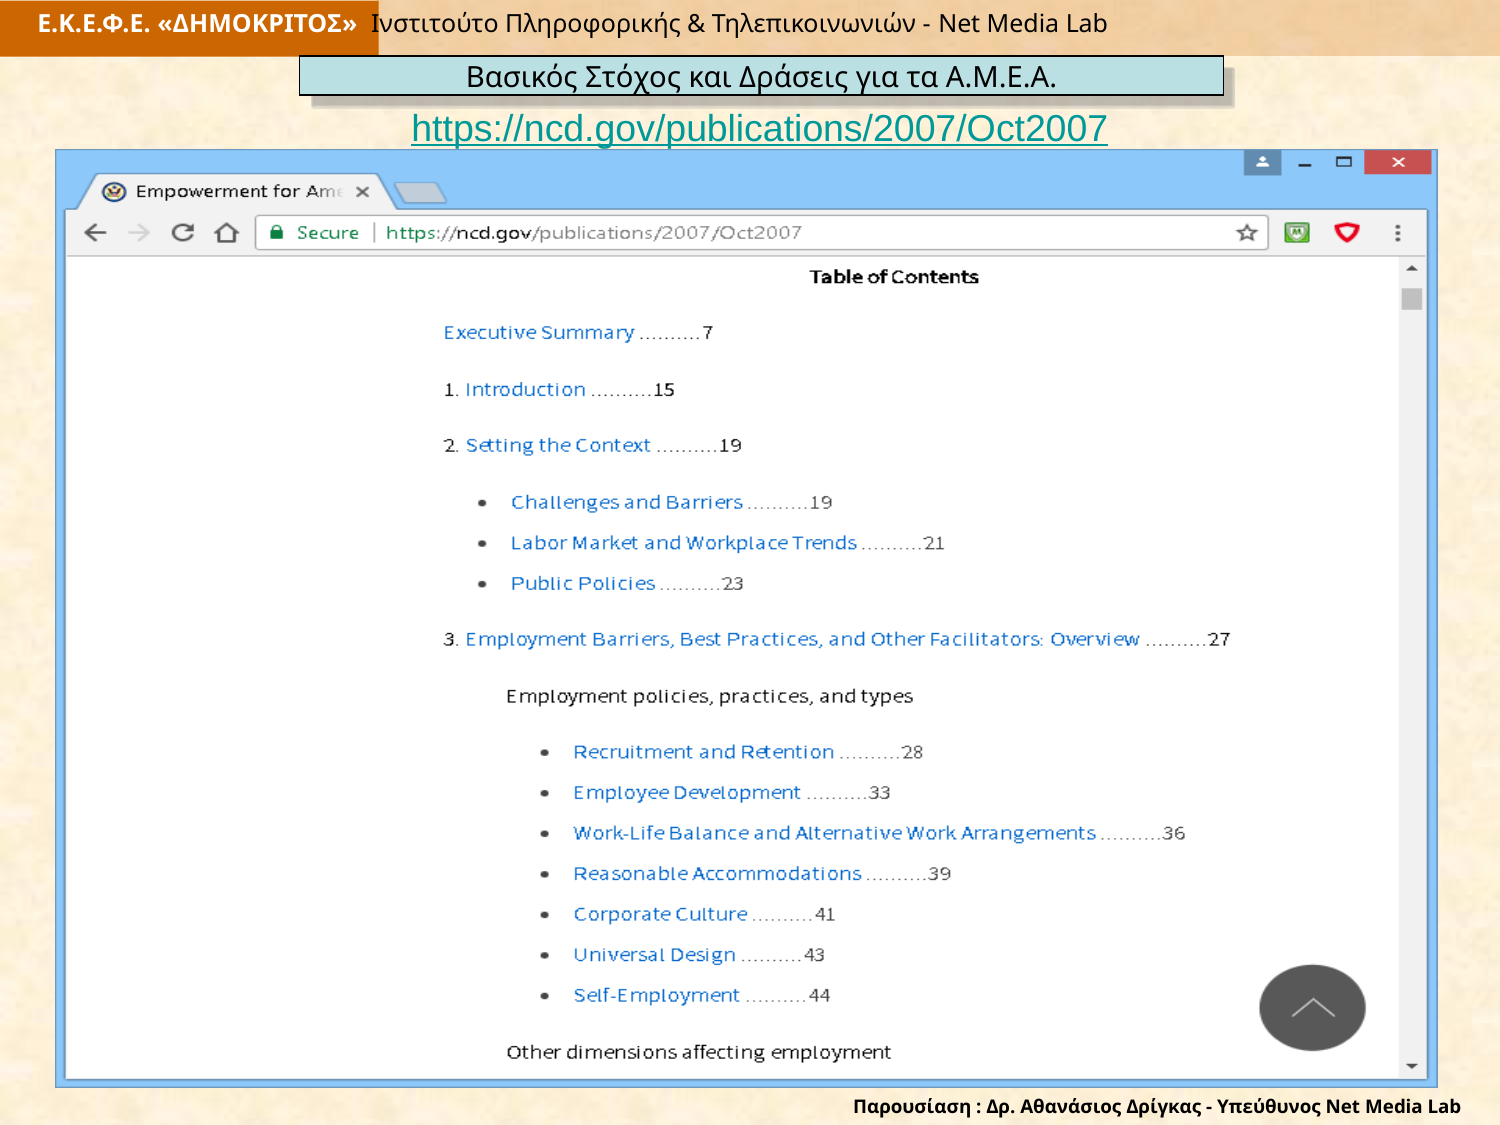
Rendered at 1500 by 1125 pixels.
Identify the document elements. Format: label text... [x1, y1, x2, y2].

picture [0, 56, 1500, 1125]
text_box Παρουσίαση : Δρ. Αθανάσιος Δρίγκας - Υπεύθυνος Net Media Lab [838, 1087, 1500, 1125]
text_box https://ncd.gov/publications/2007/Oct2007 [396, 96, 1127, 147]
text_box Ε.Κ.Ε.Φ.Ε. «ΔΗΜΟΚΡΙΤΟΣ» Ινστιτούτο Πληροφορικής & Τηλεπικοινωνιών - Net Media Lab [22, 0, 1364, 45]
text_box [0, 0, 377, 57]
text_box [377, 0, 1500, 56]
text_box Βασικός Στόχος και Δράσεις για τα Α.Μ.Ε.Α. [280, 50, 1243, 101]
